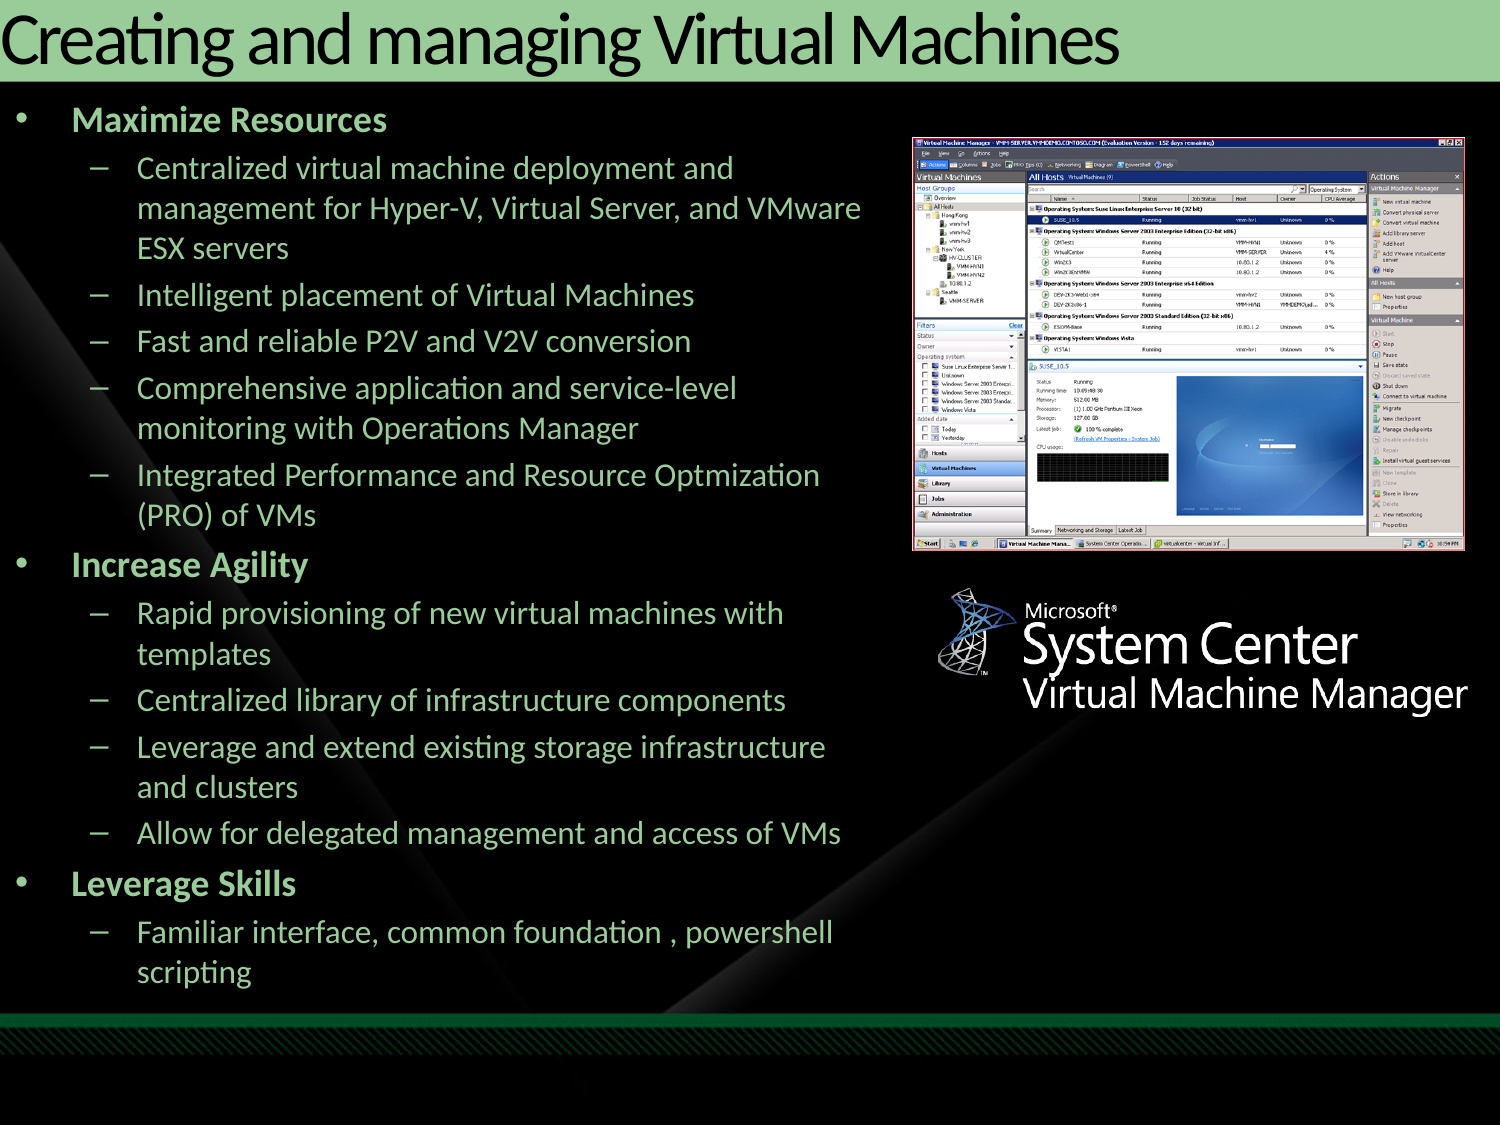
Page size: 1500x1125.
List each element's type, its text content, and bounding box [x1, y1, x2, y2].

title Creating and managing Virtual Machines [0, 0, 1500, 82]
text_box Maximize Resources Centralized virtual machine deployment and management for Hyper-V, Virtual Server, and VMware ESX servers Intelligent placement of Virtual Machines Fast and reliable P2V and V2V conversion Comprehensive application and service-level monitoring with Operations Manager Integrated Performance and Resource Optmization (PRO) of VMs Increase Agility Rapid provisioning of new virtual machines with templates Centralized library of infrastructure components Leverage and extend existing storage infrastructure and clusters Allow for delegated management and access of VMs Leverage Skills Familiar interface, common foundation , powershell scripting [0, 87, 900, 1125]
picture [0, 82, 1500, 1125]
